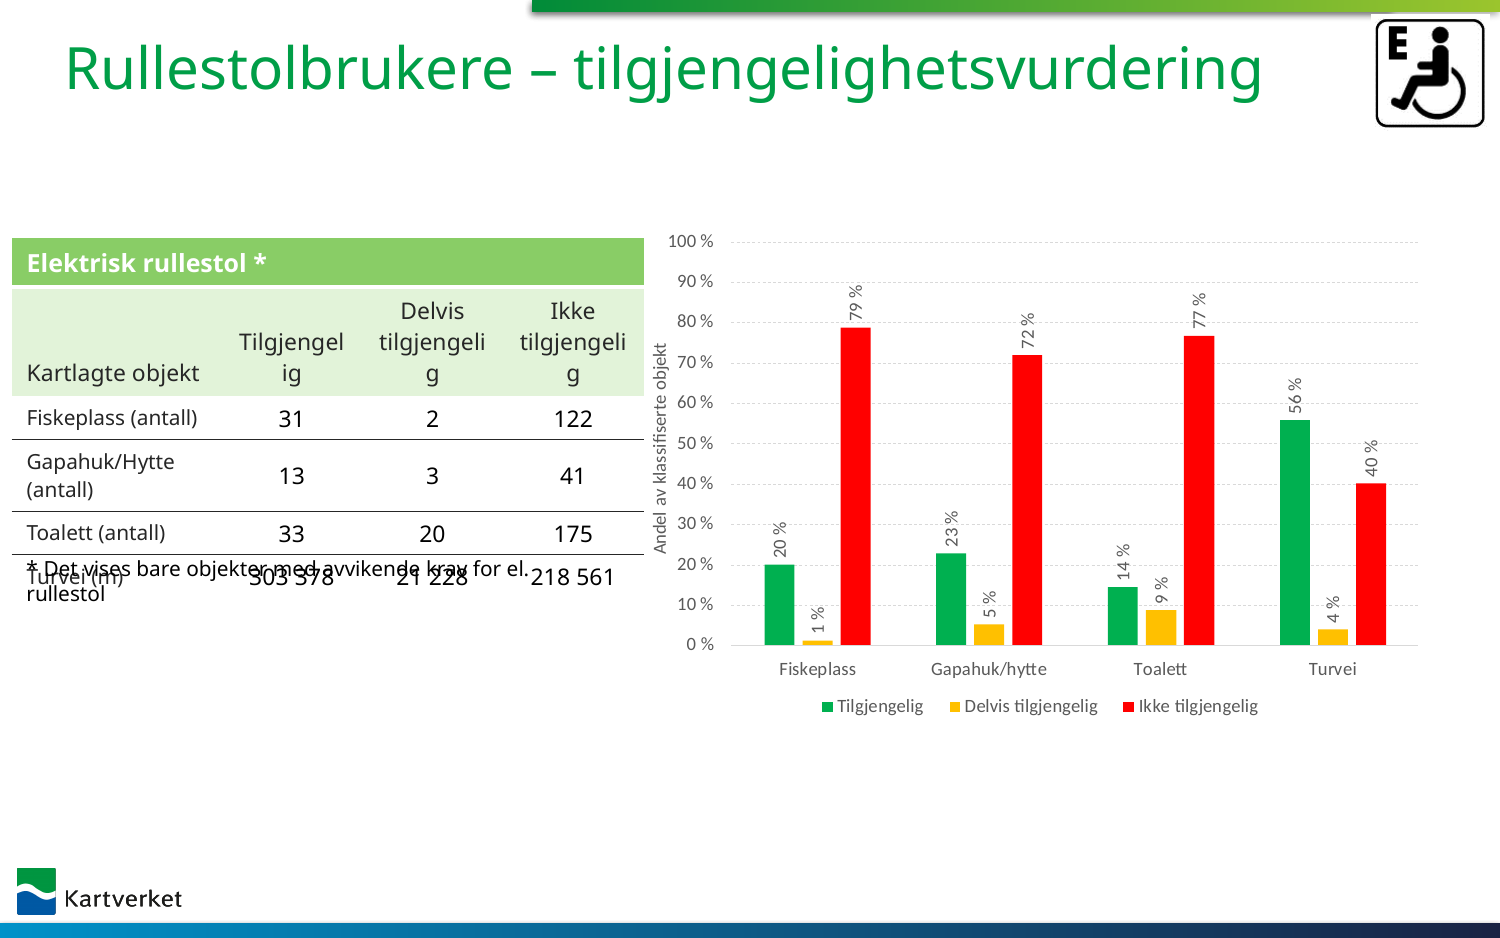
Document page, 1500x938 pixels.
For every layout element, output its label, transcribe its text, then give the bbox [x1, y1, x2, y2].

table_cell 2 [362, 396, 503, 439]
table_cell 122 [503, 396, 638, 439]
table_cell Gapahuk/Hytte (antall) [12, 440, 222, 511]
table_cell 13 [222, 440, 362, 511]
table_cell 218 561 [597, 555, 638, 598]
table_cell 33 [222, 512, 362, 548]
table_cell Fiskeplass (antall) [12, 396, 222, 439]
table_cell 3 [362, 440, 503, 511]
table_header Elektrisk rullestol * [12, 238, 638, 285]
table_cell 175 [503, 512, 638, 554]
table_cell 20 [362, 512, 503, 548]
table_cell Kartlagte objekt [12, 289, 222, 396]
table_cell Ikke tilgjengelig [503, 289, 638, 396]
table_cell Tilgjengelig [222, 289, 362, 396]
table_cell Delvis tilgjengelig [362, 289, 503, 396]
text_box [1371, 13, 1491, 133]
text_box * Det vises bare objekter med avvikende krav for el. rullestol [11, 548, 597, 613]
table_cell 31 [222, 396, 362, 439]
table_cell Toalett (antall) [12, 512, 222, 548]
picture [643, 218, 1429, 728]
table_cell 41 [503, 440, 638, 511]
text_box Rullestolbrukere – tilgjengelighetsvurdering [49, 12, 1372, 109]
